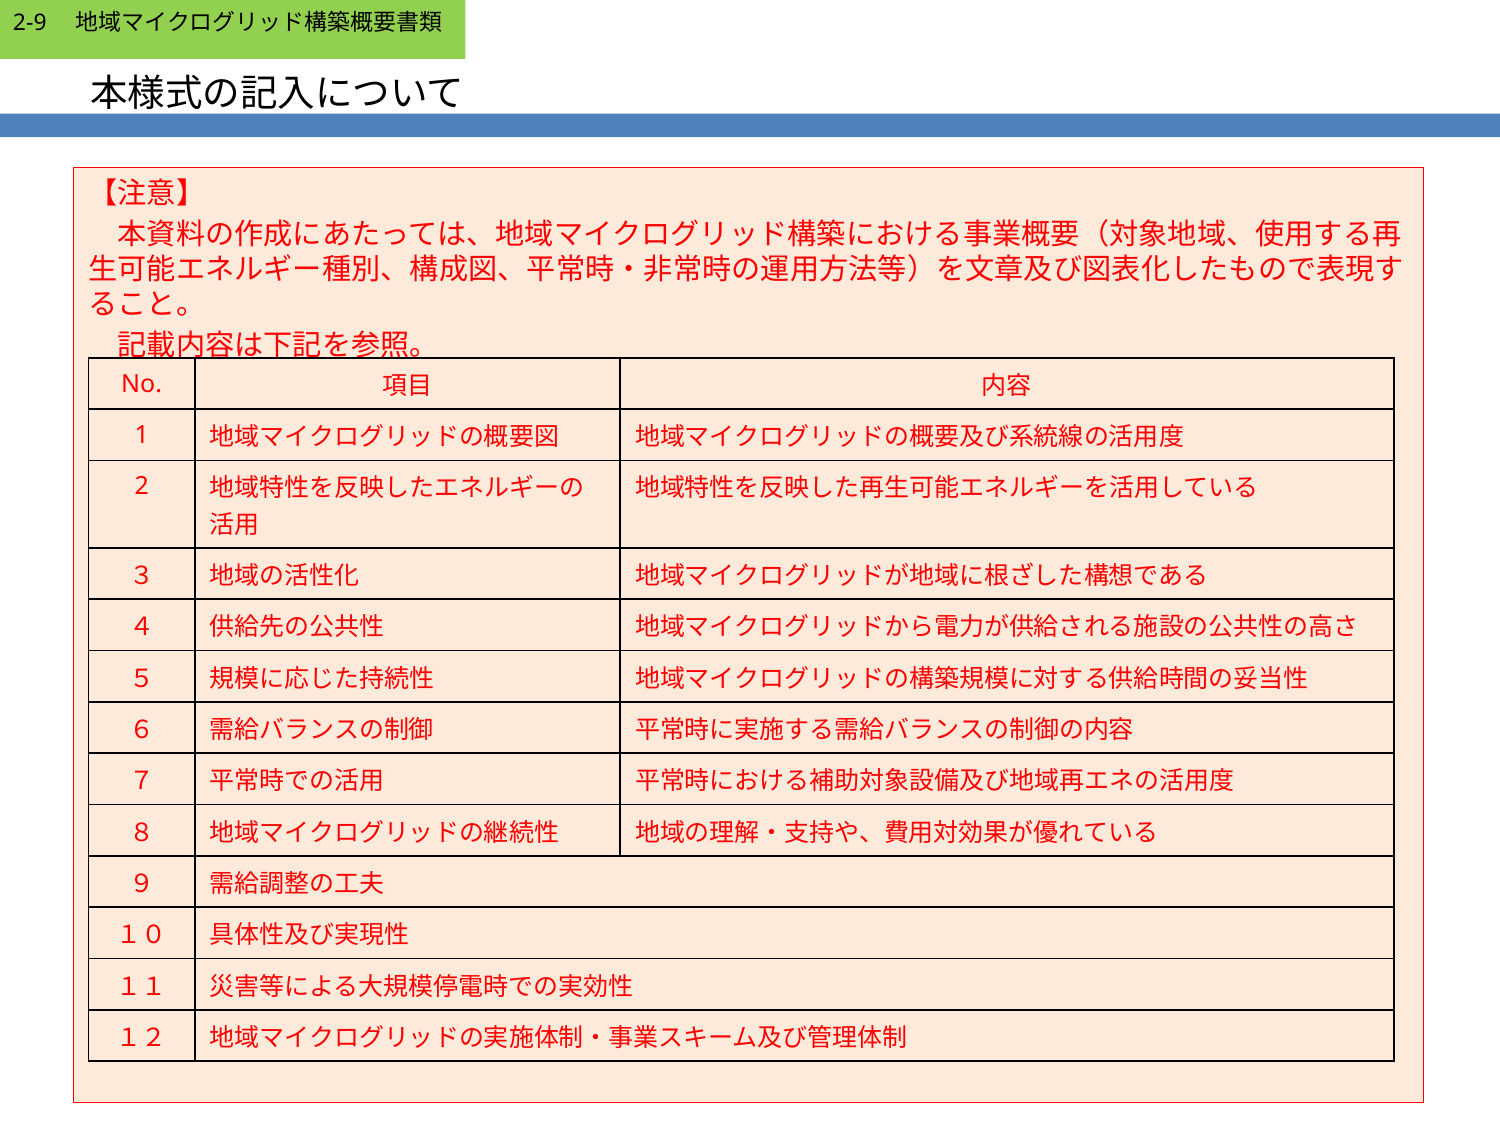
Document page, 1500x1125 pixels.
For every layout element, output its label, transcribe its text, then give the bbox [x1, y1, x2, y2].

table_cell 需給バランスの制御 [196, 703, 619, 752]
table_cell 地域の活性化 [196, 549, 619, 598]
table_cell 平常時における補助対象設備及び地域再エネの活用度 [621, 754, 1393, 804]
table_cell 地域特性を反映した再生可能エネルギーを活用している [621, 461, 1393, 547]
table_cell 2 [89, 461, 194, 547]
table_cell 1 [89, 410, 194, 460]
table_cell 地域マイクログリッドの概要図 [196, 410, 619, 460]
table_cell １１ [89, 959, 194, 1009]
table_cell 規模に応じた持続性 [196, 651, 619, 701]
table_cell ６ [89, 703, 194, 752]
table_cell ７ [89, 754, 194, 804]
text_box 2-9 地域マイクログリッド構築概要書類 [0, 0, 467, 61]
table_cell 地域マイクログリッドの概要及び系統線の活用度 [621, 410, 1393, 460]
table_cell 需給調整の工夫 [196, 857, 1393, 906]
table_cell 地域マイクログリッドの実施体制・事業スキーム及び管理体制 [196, 1011, 1393, 1060]
table_cell 地域マイクログリッドが地域に根ざした構想である [621, 549, 1393, 598]
table_cell 平常時に実施する需給バランスの制御の内容 [621, 703, 1393, 752]
table_cell 具体性及び実現性 [196, 908, 1393, 958]
table_cell 地域マイクログリッドから電力が供給される施設の公共性の高さ [621, 600, 1393, 650]
table_cell １０ [89, 908, 194, 958]
title 本様式の記入について [75, 45, 1425, 138]
table_cell 地域特性を反映したエネルギーの活用 [196, 461, 619, 547]
table_cell 地域マイクログリッドの構築規模に対する供給時間の妥当性 [621, 651, 1393, 701]
table_cell ３ [89, 549, 194, 598]
table_cell ８ [89, 805, 194, 855]
table_cell ５ [89, 651, 194, 701]
table_cell ４ [89, 600, 194, 650]
table_header 項目 [196, 359, 619, 408]
table_header 内容 [621, 359, 1393, 408]
table_cell 災害等による大規模停電時での実効性 [196, 959, 1393, 1009]
table_cell ９ [89, 857, 194, 906]
table_cell １２ [89, 1011, 194, 1060]
table_cell 地域マイクログリッドの継続性 [196, 805, 619, 855]
table_cell 地域の理解・支持や、費用対効果が優れている [621, 805, 1393, 855]
list 【注意】 本資料の作成にあたっては、地域マイクログリッド構築における事業概要（対象地域、使用する再生可能エネルギー種別、構成図、平常時・非常時の運用方法等）を文章及び図表化したもので表現すること。 記載内容は下記を参照。 [73, 167, 1424, 1103]
table_cell 供給先の公共性 [196, 600, 619, 650]
table_cell 平常時での活用 [196, 754, 619, 804]
table_header No. [89, 359, 194, 408]
